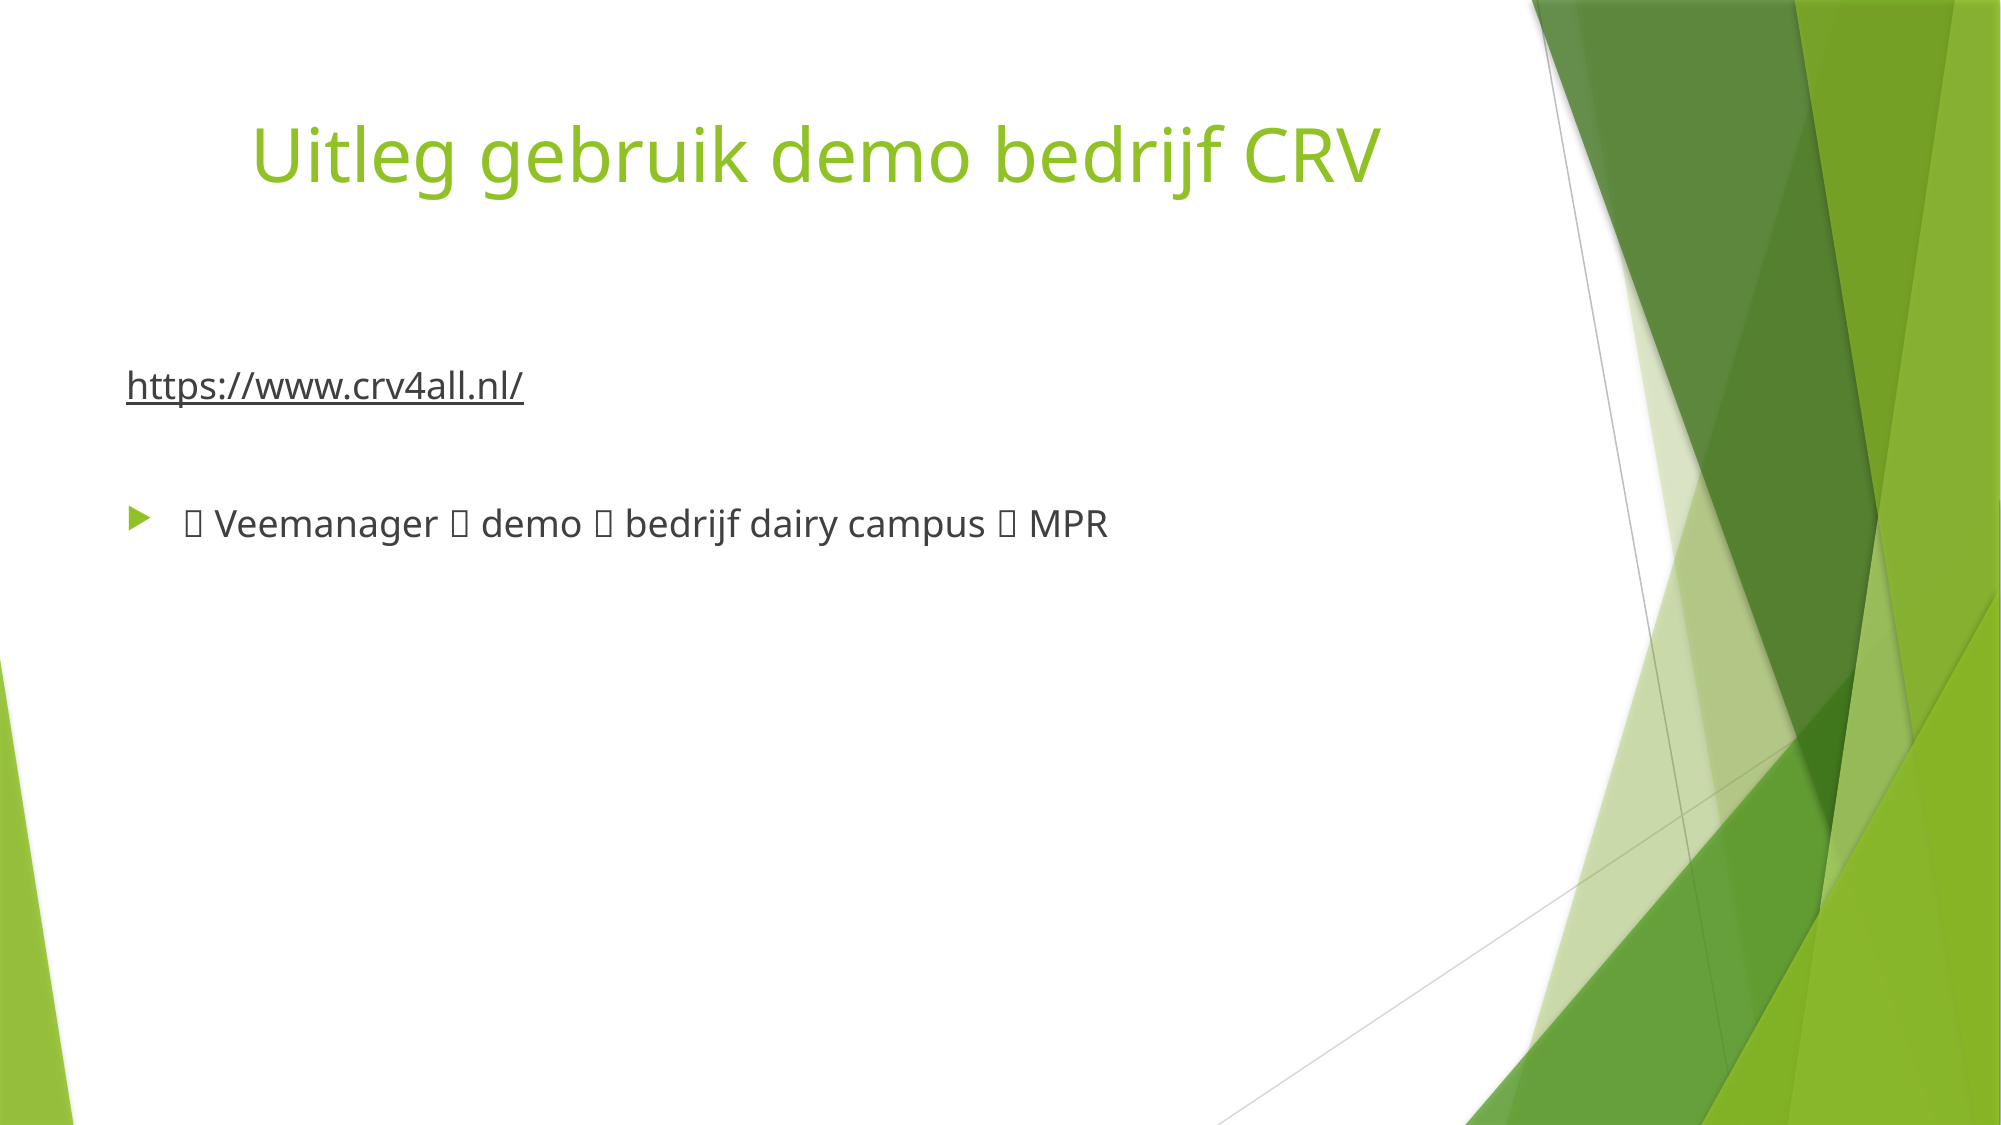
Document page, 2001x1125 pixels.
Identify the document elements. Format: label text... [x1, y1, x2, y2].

title Uitleg gebruik demo bedrijf CRV [111, 99, 1522, 317]
list https://www.crv4all.nl/  Veemanager  demo  bedrijf dairy campus  MPR [111, 354, 1522, 992]
